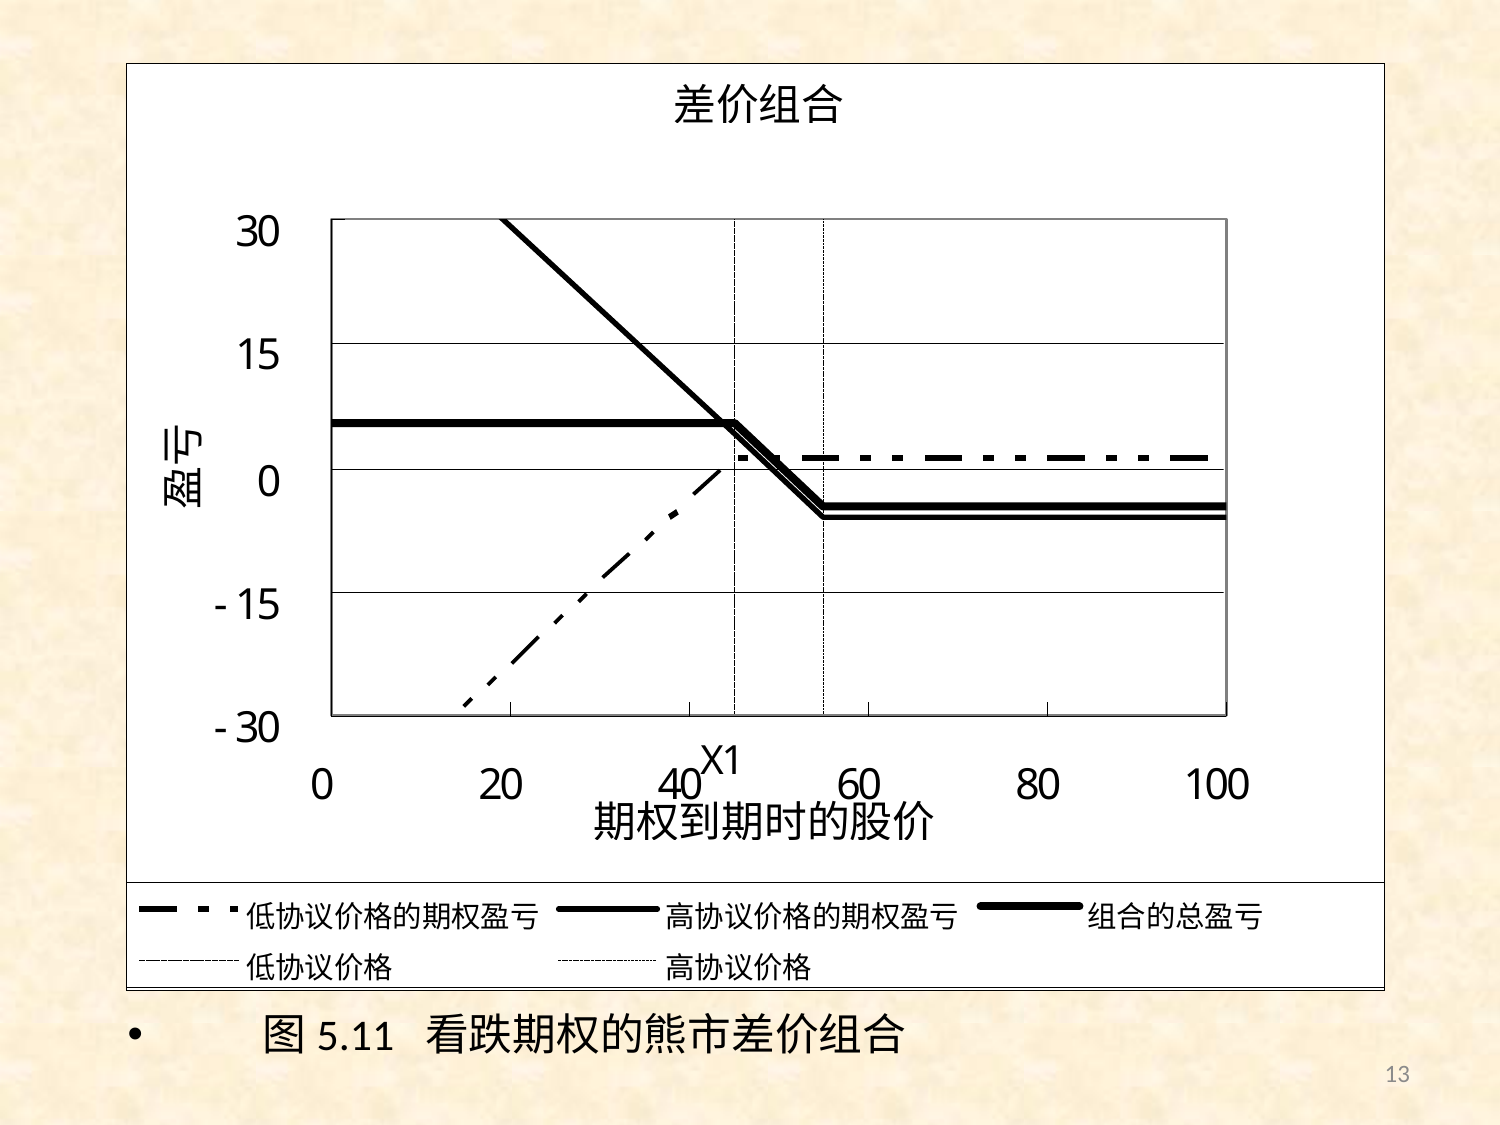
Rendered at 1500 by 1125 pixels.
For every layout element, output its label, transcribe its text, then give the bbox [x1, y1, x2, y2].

slide_number 13 [1074, 1042, 1425, 1103]
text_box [112, 49, 1401, 1004]
picture [0, 0, 1500, 1125]
list 图5.11 看跌期权的熊市差价组合 [112, 1012, 1388, 1088]
